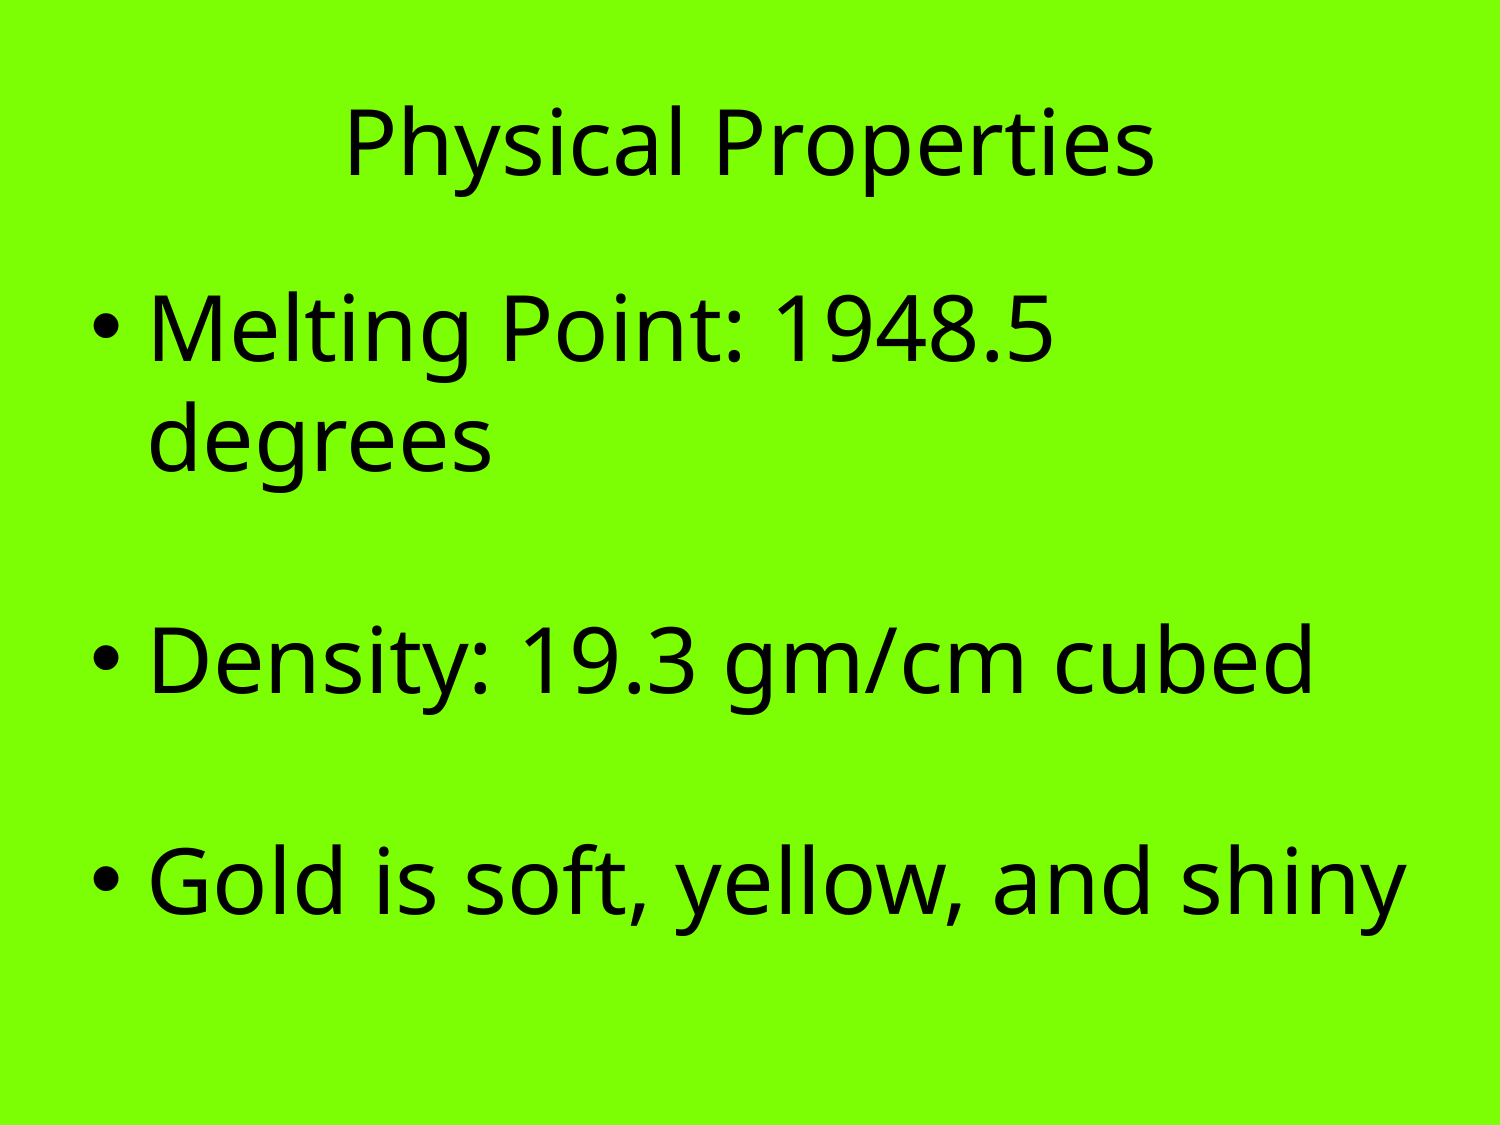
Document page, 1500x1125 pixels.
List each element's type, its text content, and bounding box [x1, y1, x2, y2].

list Melting Point: 1948.5 degrees Density: 19.3 gm/cm cubed Gold is soft, yellow, and shiny [75, 262, 1425, 1005]
title Physical Properties [75, 45, 1425, 233]
